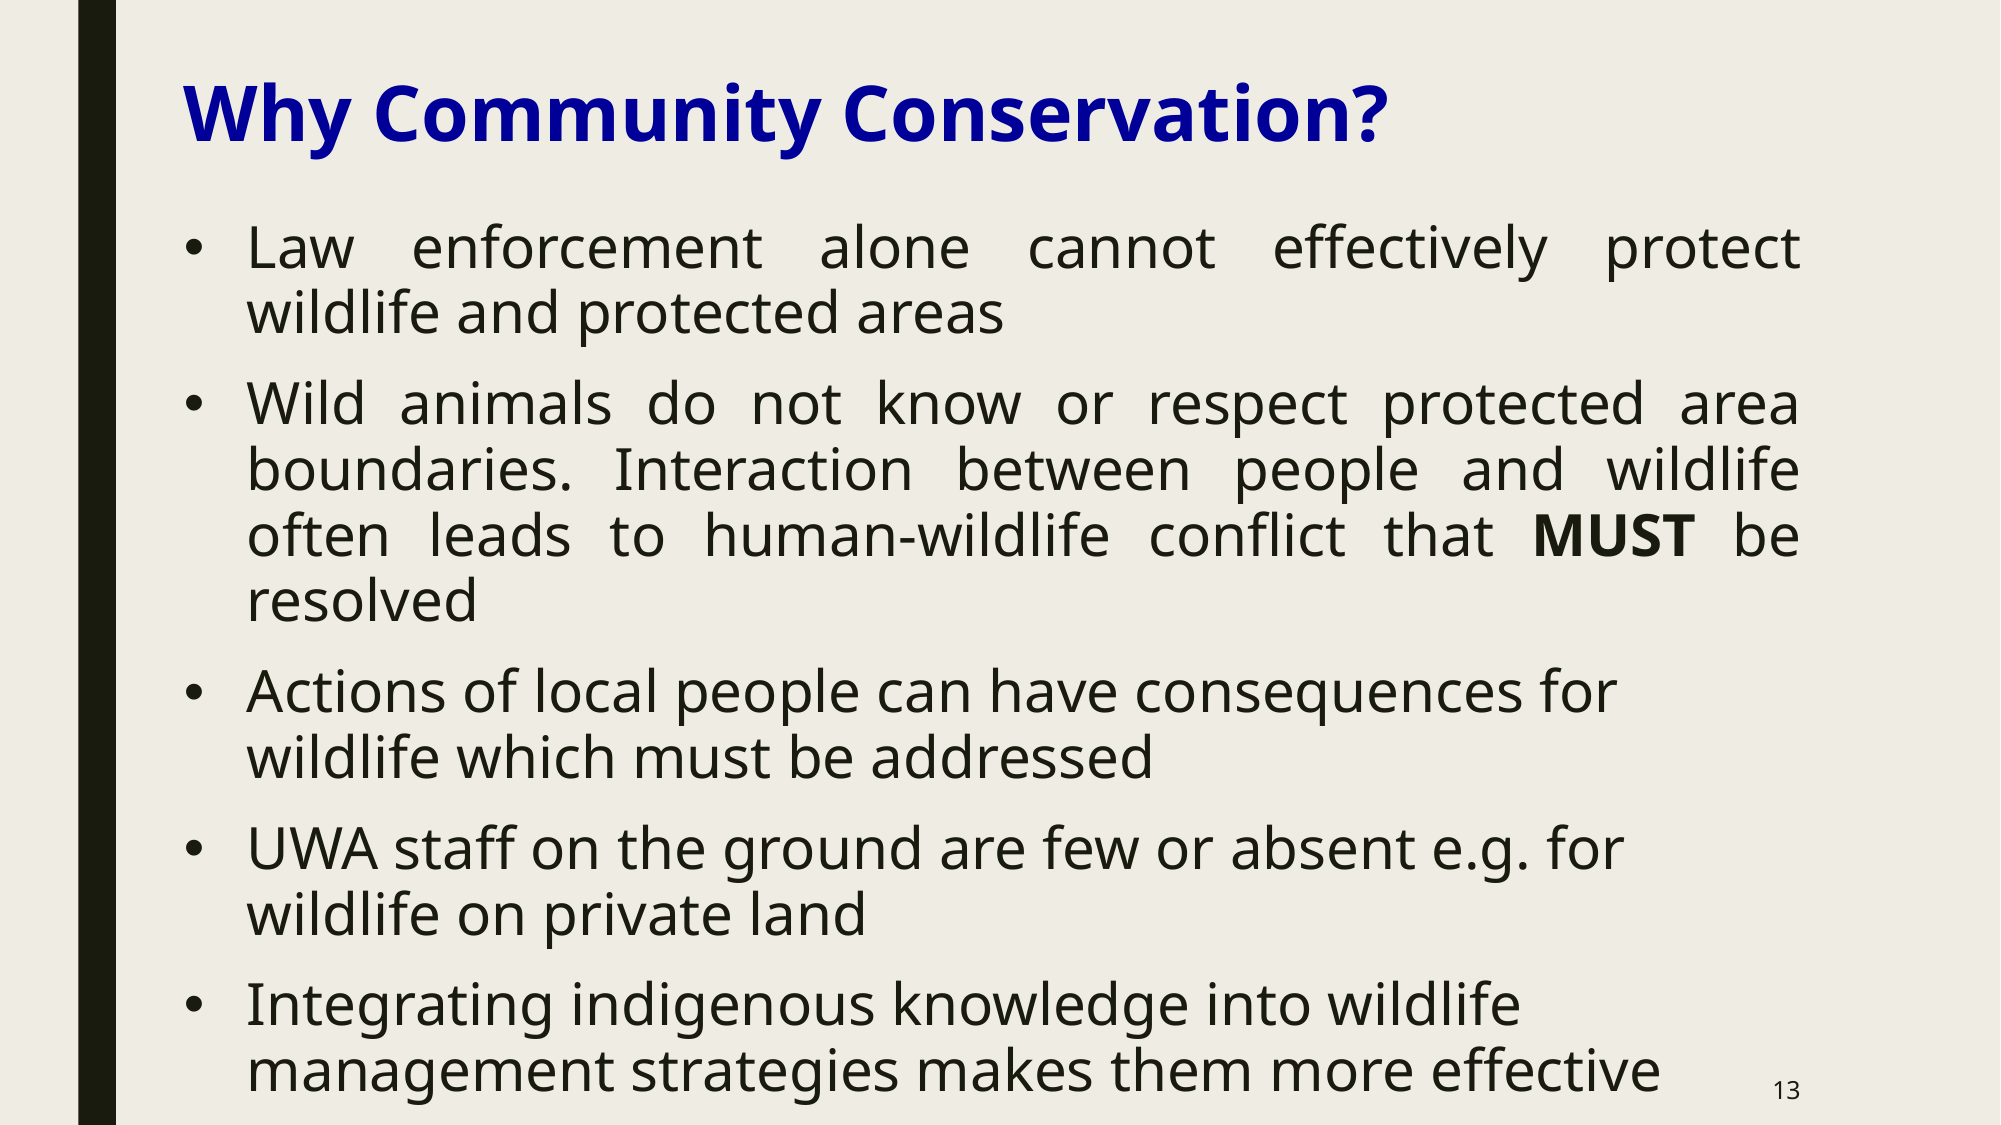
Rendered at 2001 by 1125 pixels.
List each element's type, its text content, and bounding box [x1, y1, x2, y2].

text_box Law enforcement alone cannot effectively protect wildlife and protected areas Wild animals do not know or respect protected area boundaries. Interaction between people and wildlife often leads to human-wildlife conflict that MUST be resolved Actions of local people can have consequences for wildlife which must be addressed UWA staff on the ground are few or absent e.g. for wildlife on private land Integrating indigenous knowledge into wildlife management strategies makes them more effective [169, 208, 1816, 1076]
text_box Why Community Conservation? [169, 68, 1816, 208]
slide_number 13 [1553, 1076, 1816, 1125]
